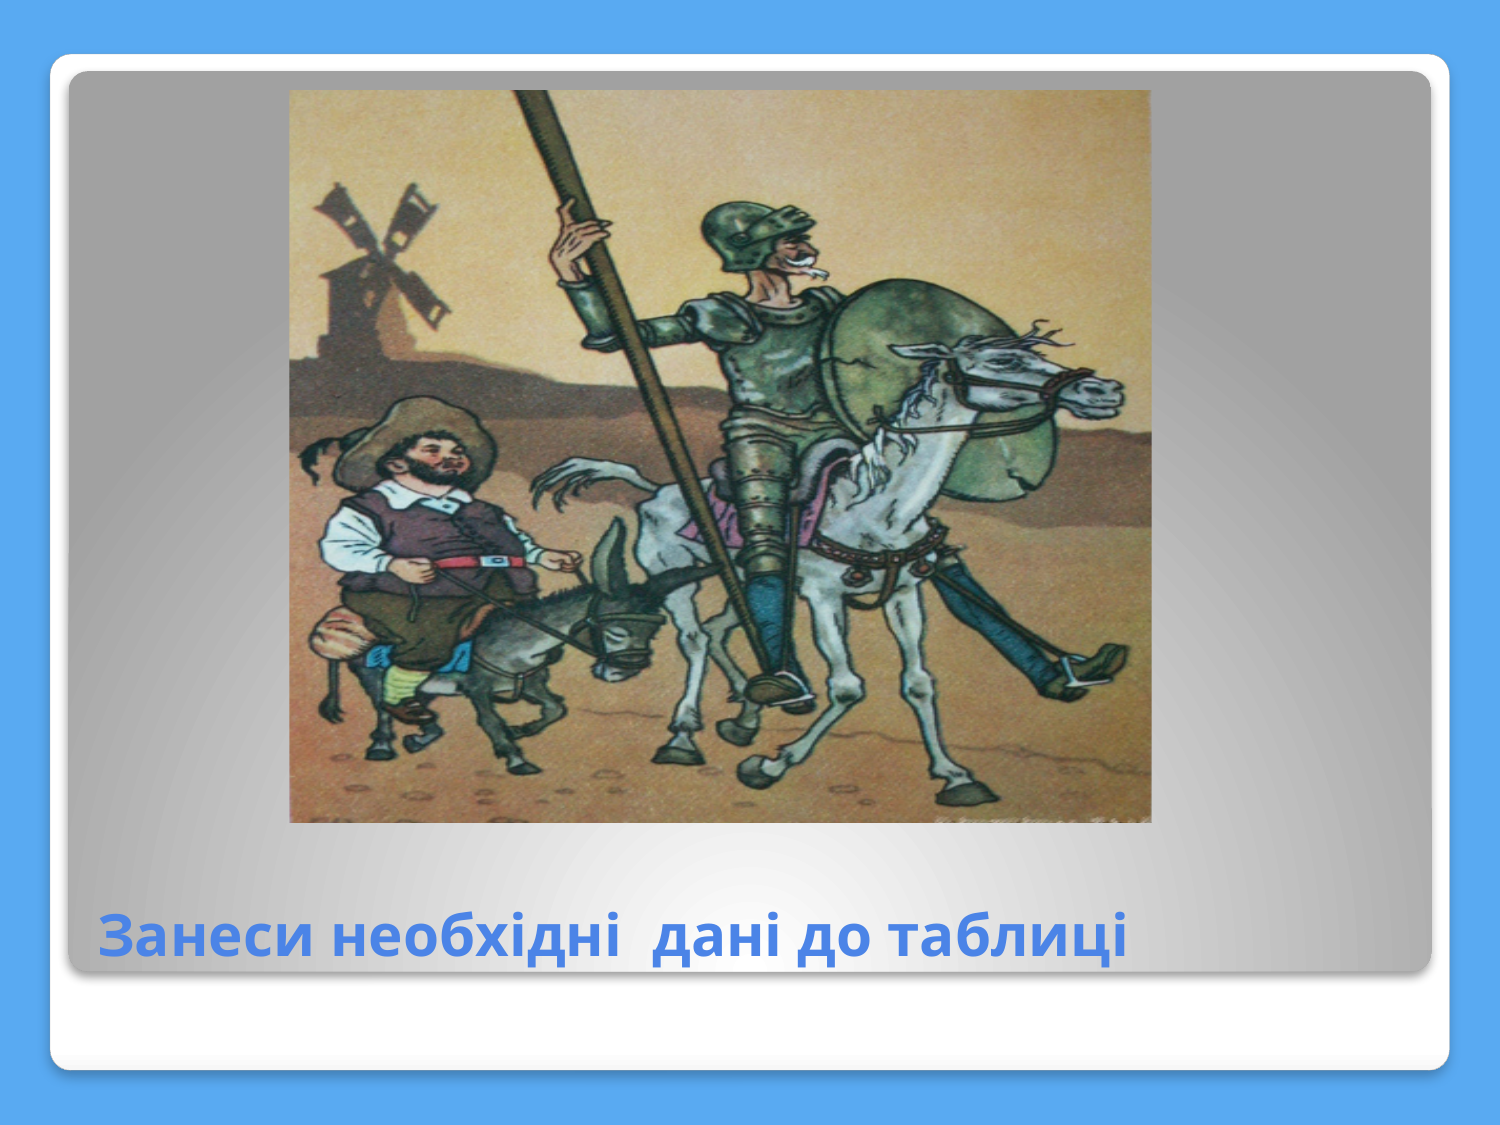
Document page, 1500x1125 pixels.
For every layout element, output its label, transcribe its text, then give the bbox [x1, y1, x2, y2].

title Занеси необхідні дані до таблиці [82, 846, 1425, 976]
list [288, 89, 1152, 823]
